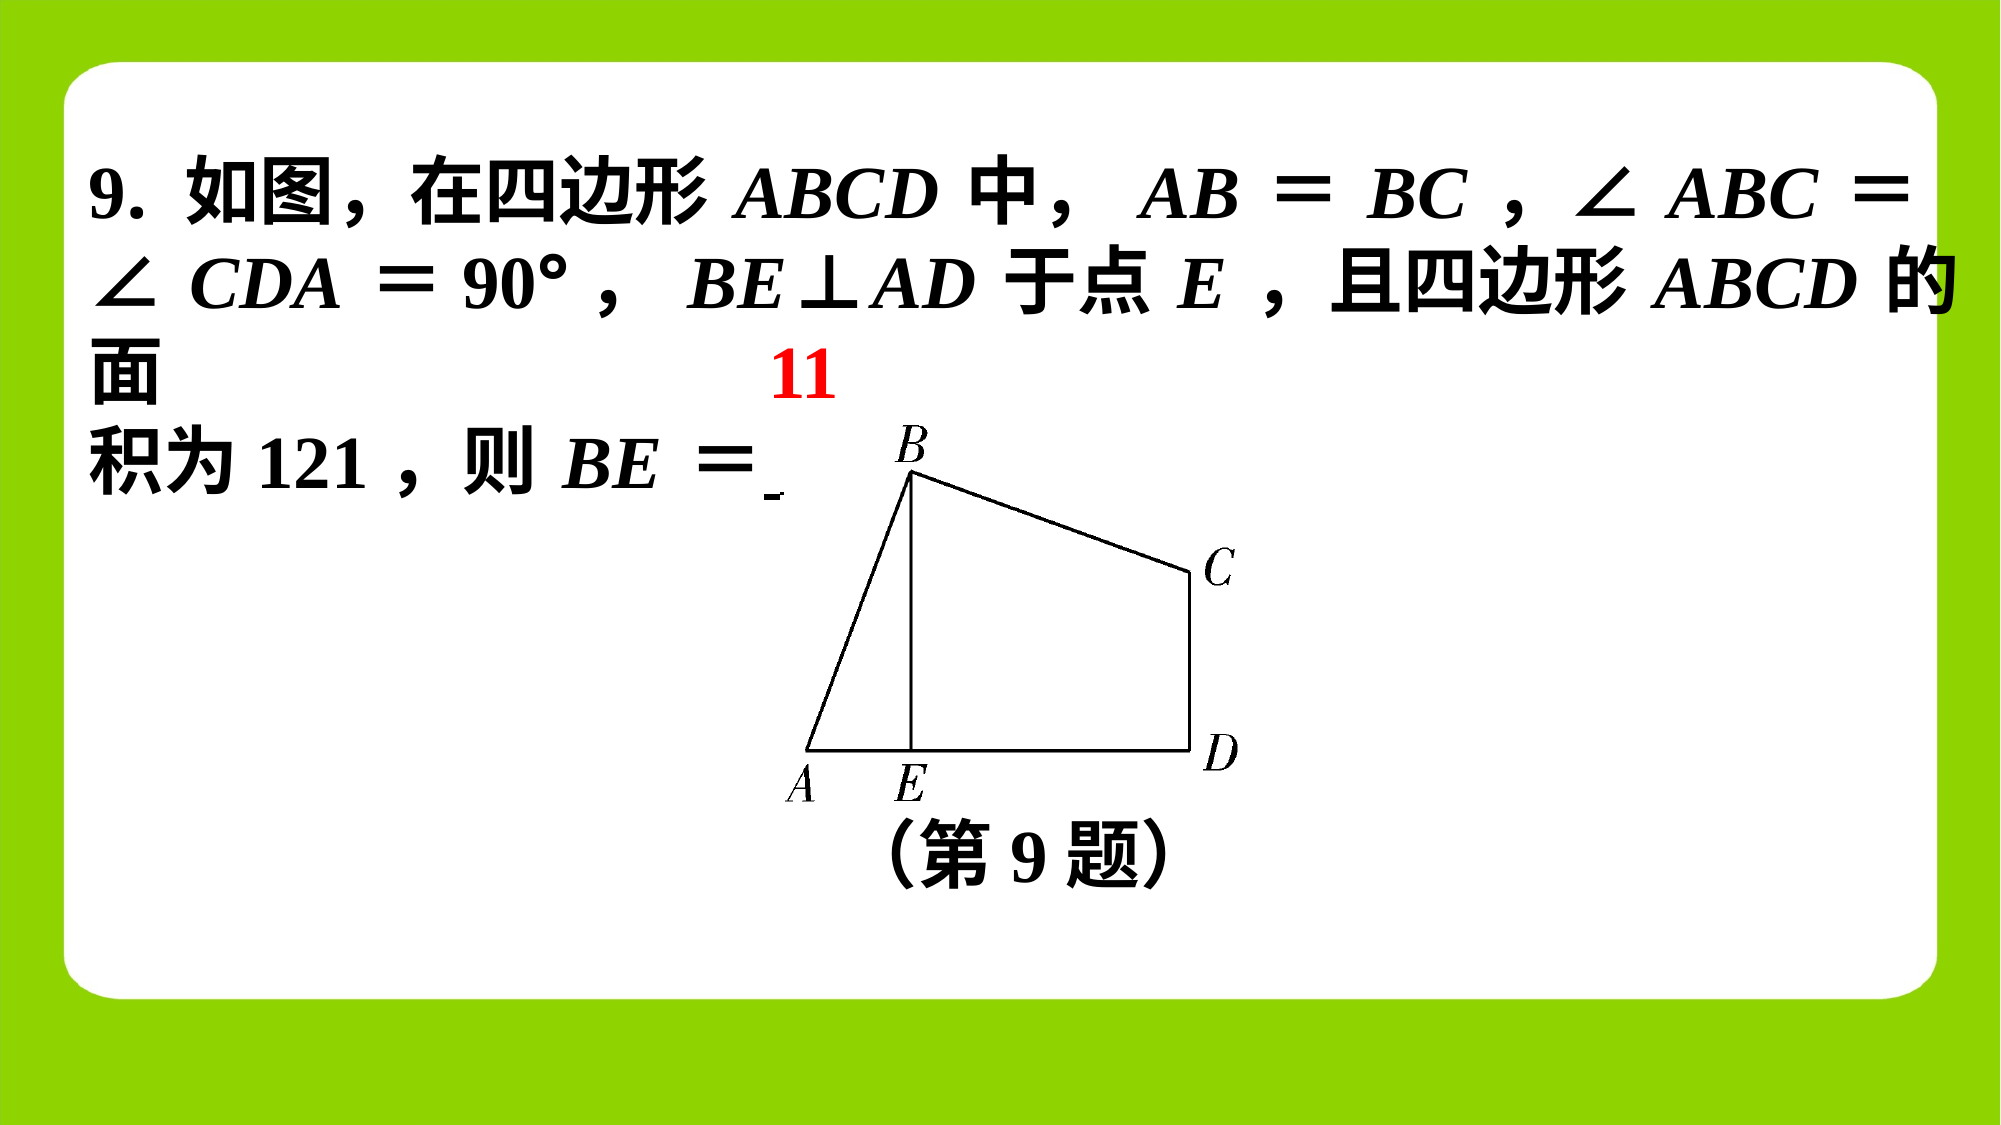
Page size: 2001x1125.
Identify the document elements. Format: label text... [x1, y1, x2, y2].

text_box 9. 如图，在四边形ABCD中，AB＝BC，∠ABC＝ ∠CDA＝90°，BE⊥AD于点E，且四边形ABCD的面 积为121，则BE＝ ⁠. [88, 143, 1974, 417]
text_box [784, 425, 1238, 899]
text_box 11 [753, 315, 930, 422]
picture [0, 0, 2001, 1125]
